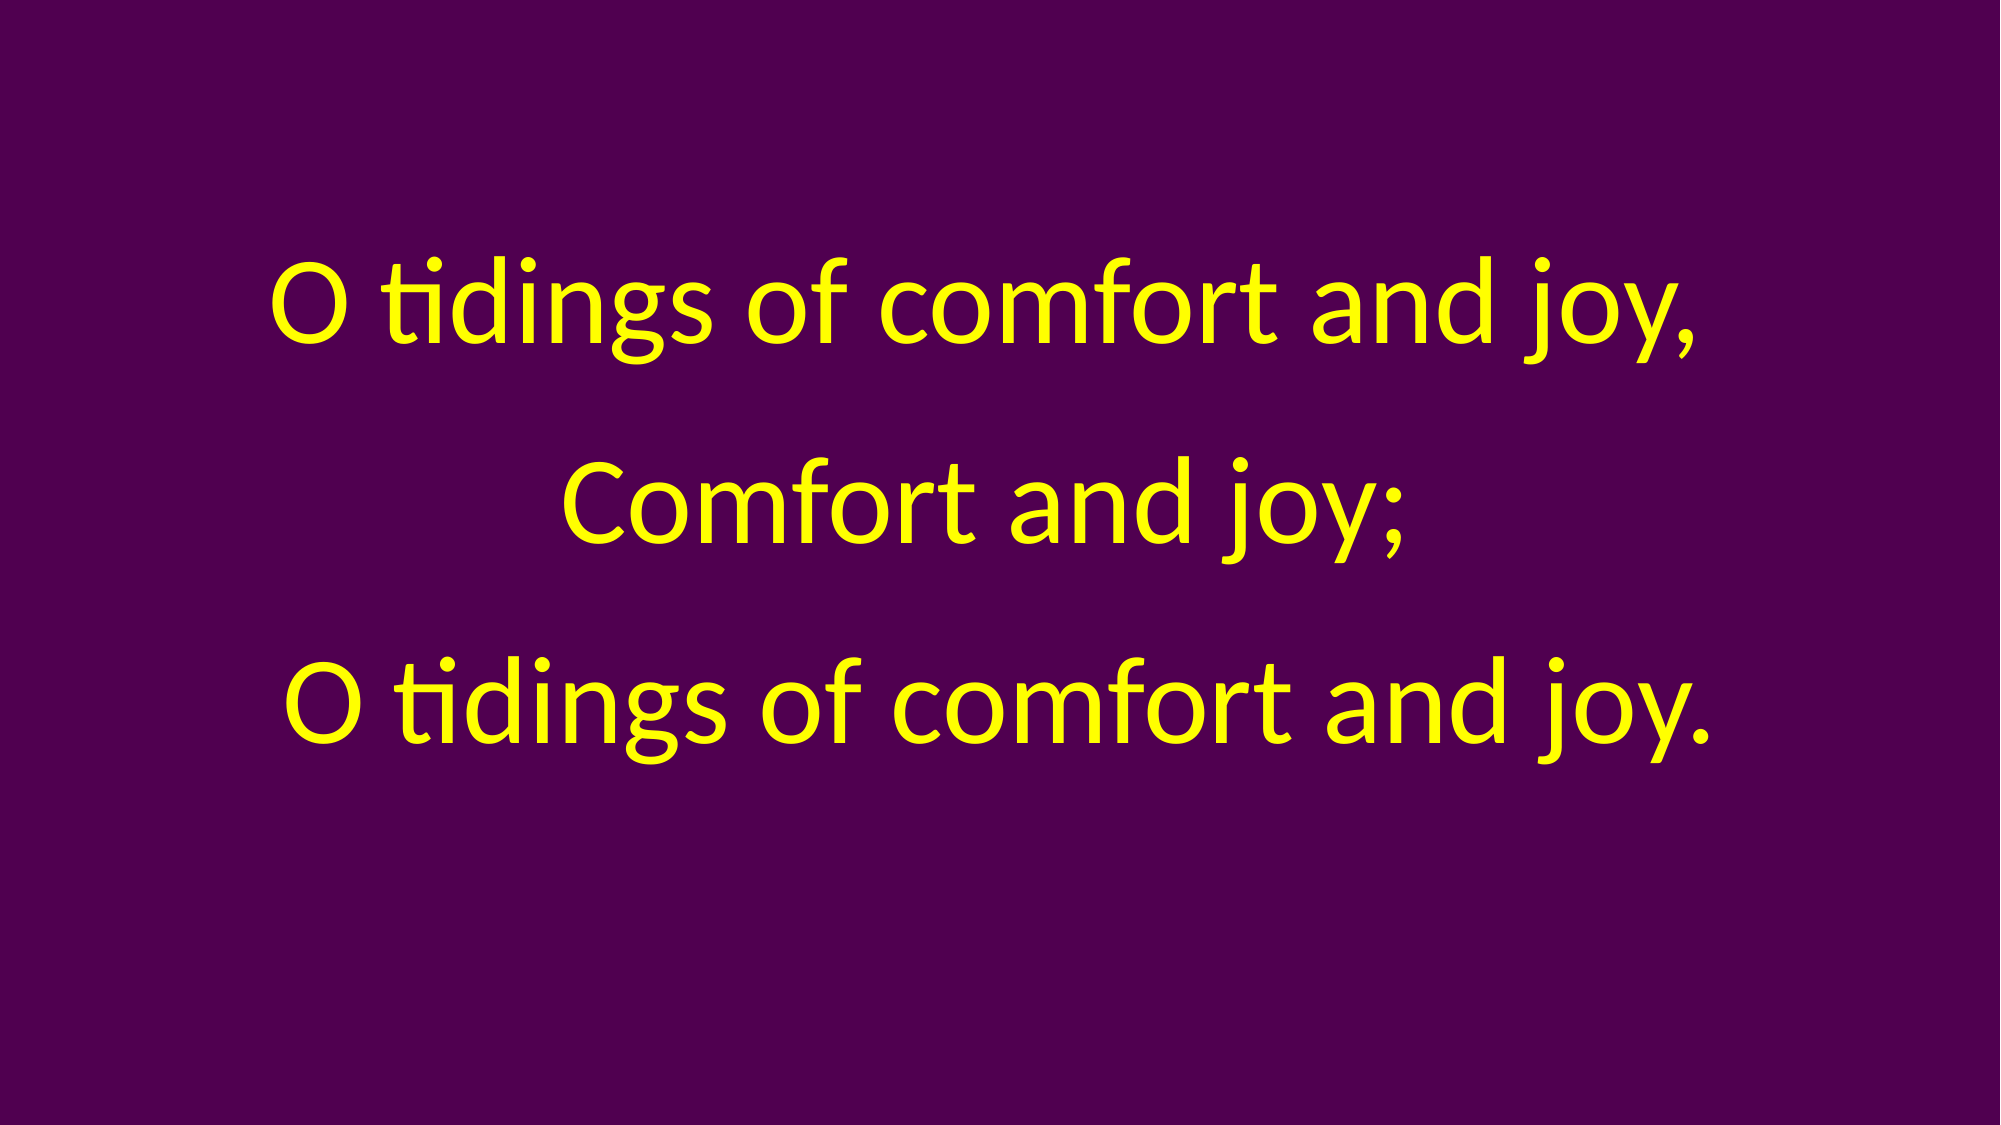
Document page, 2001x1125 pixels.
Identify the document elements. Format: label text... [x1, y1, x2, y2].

text_box O tidings of comfort and joy, Comfort and joy; O tidings of comfort and joy. [0, 211, 2000, 777]
